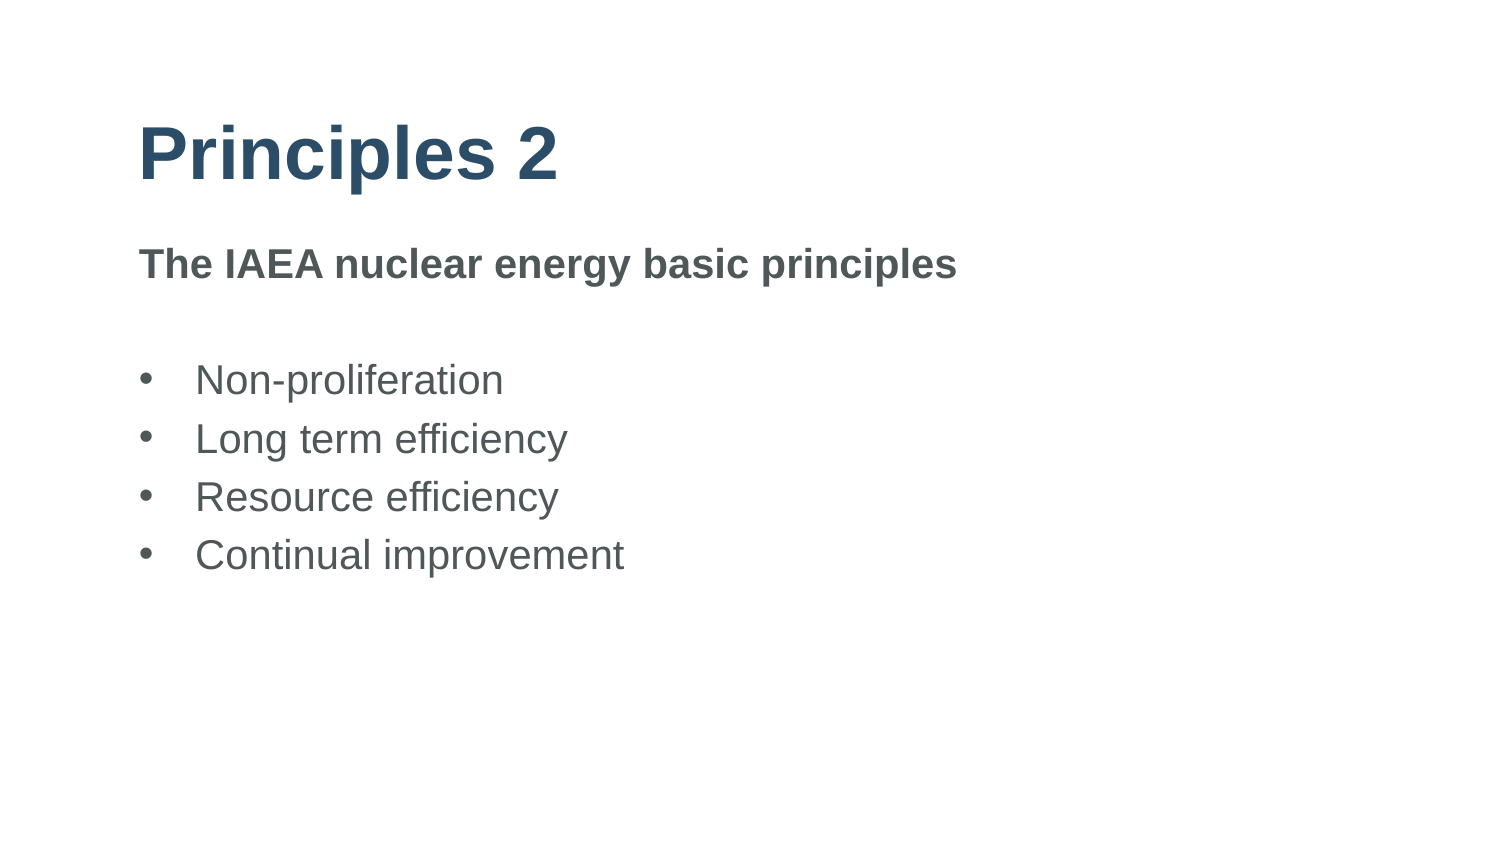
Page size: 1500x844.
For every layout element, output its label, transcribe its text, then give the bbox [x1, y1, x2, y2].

list The IAEA nuclear energy basic principles Non-proliferation Long term efficiency Resource efficiency Continual improvement [123, 228, 1412, 678]
title Principles 2 [123, 79, 1412, 220]
